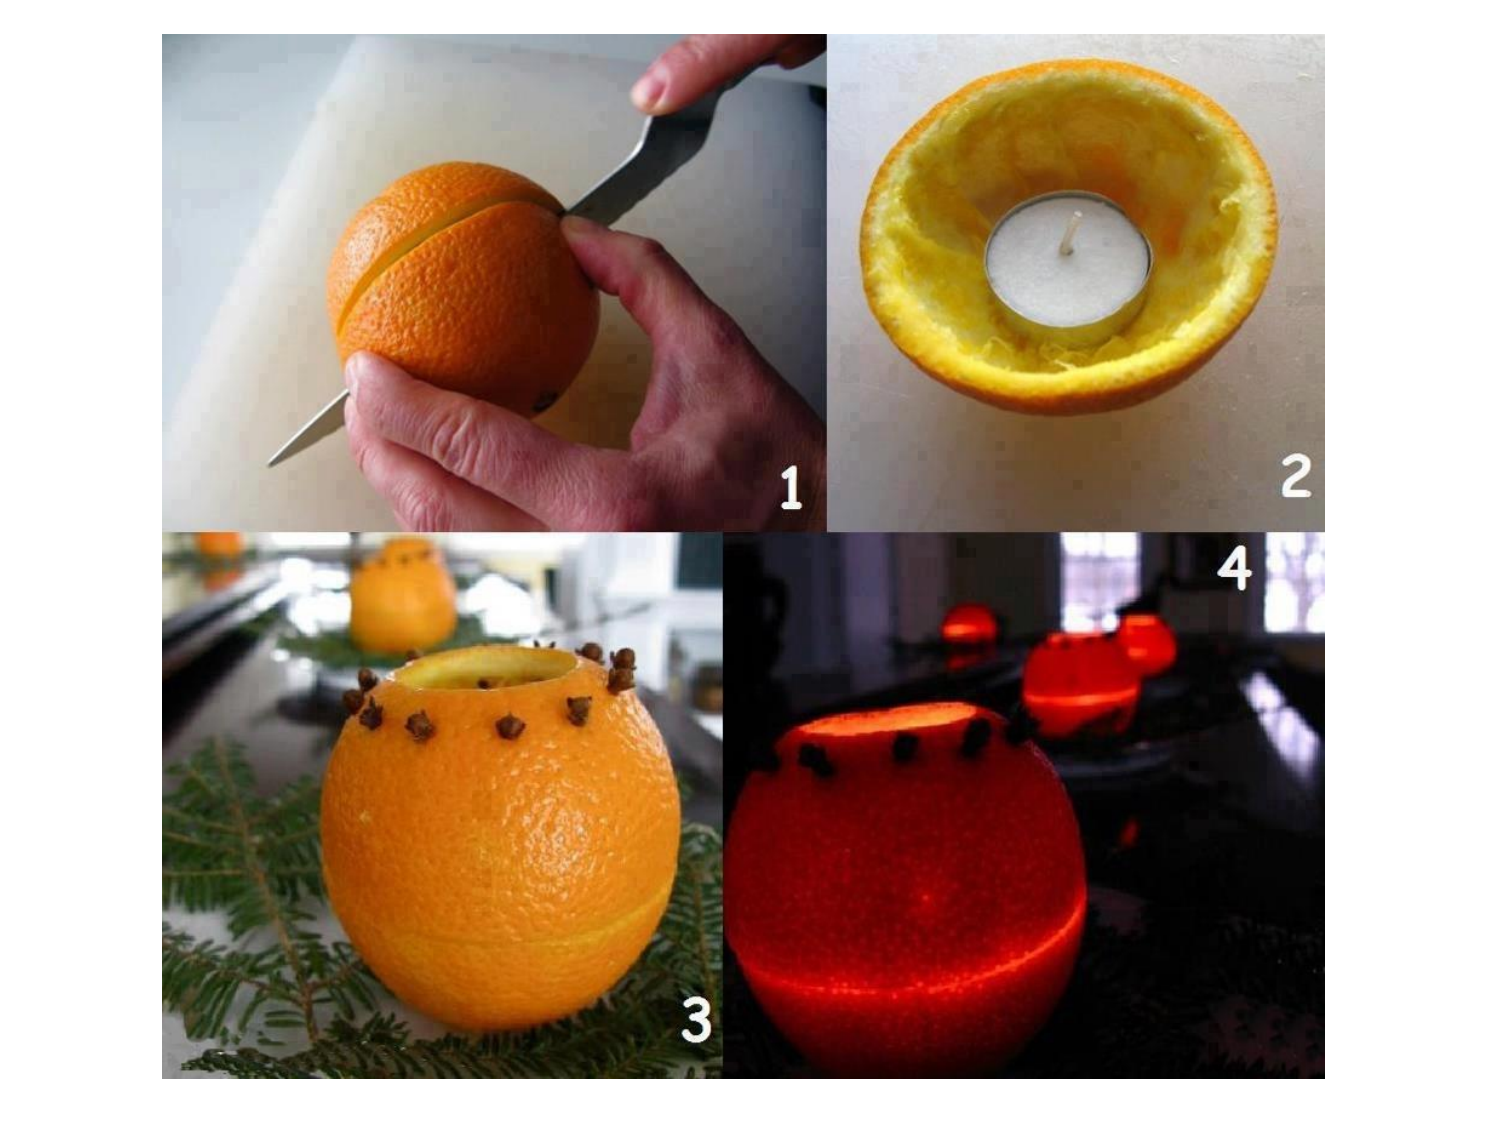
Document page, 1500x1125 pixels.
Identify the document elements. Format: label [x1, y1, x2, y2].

picture [162, 34, 1326, 1079]
